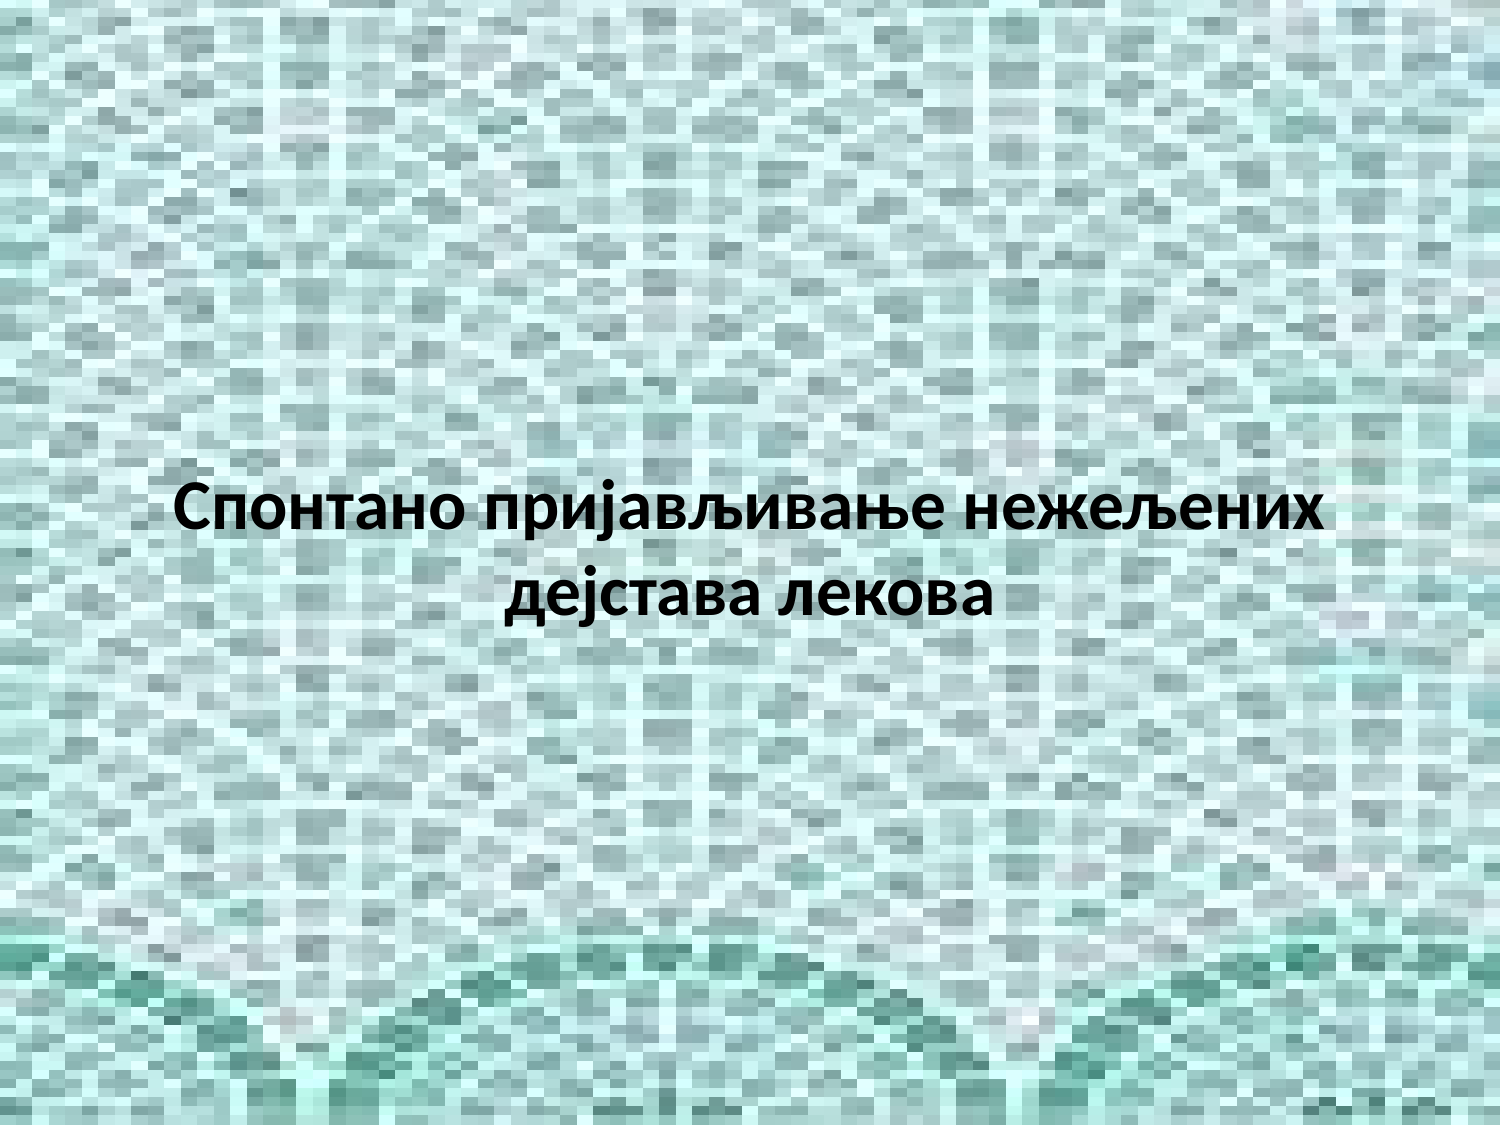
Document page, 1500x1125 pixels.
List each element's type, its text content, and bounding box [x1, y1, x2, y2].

picture [0, 0, 1500, 1125]
title Спонтано пријављивање нежељених дејстава лекова [75, 450, 1425, 638]
